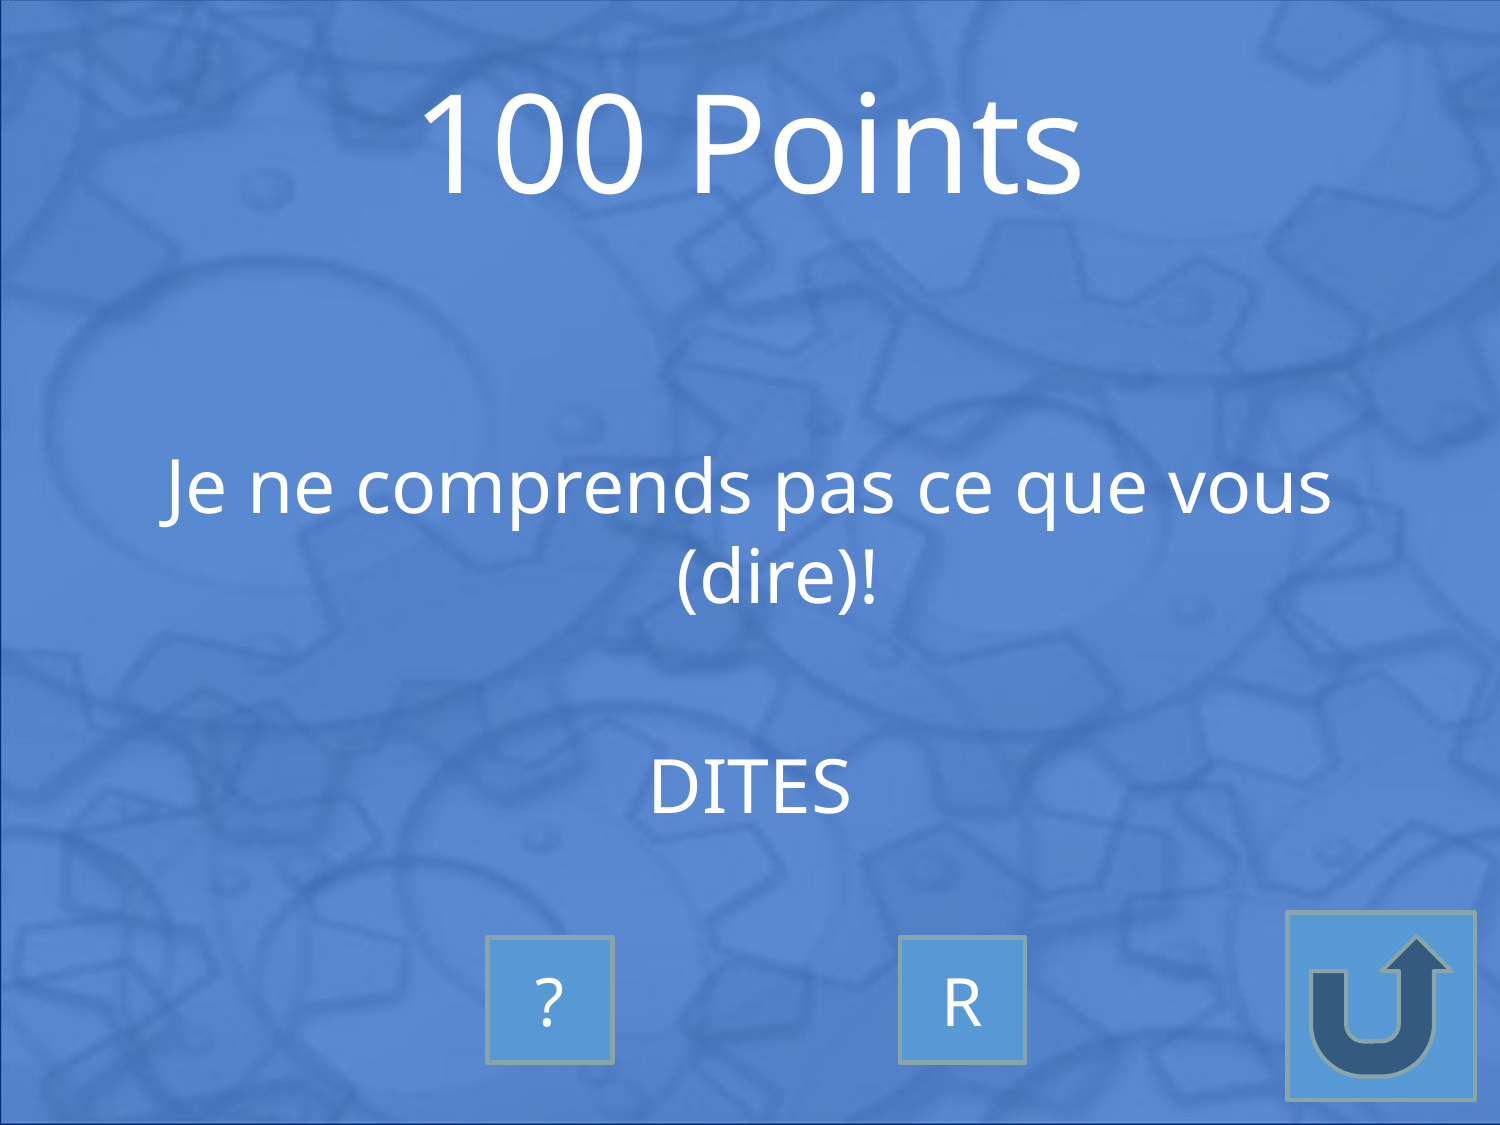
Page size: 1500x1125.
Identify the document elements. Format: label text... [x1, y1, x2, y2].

text_box R [898, 935, 1027, 1065]
text_box [1285, 910, 1477, 1102]
list Je ne comprends pas ce que vous (dire)! DITES [74, 262, 1426, 1006]
text_box ? [485, 935, 615, 1065]
title 100 Points [74, 44, 1426, 233]
picture [0, 0, 1500, 1125]
